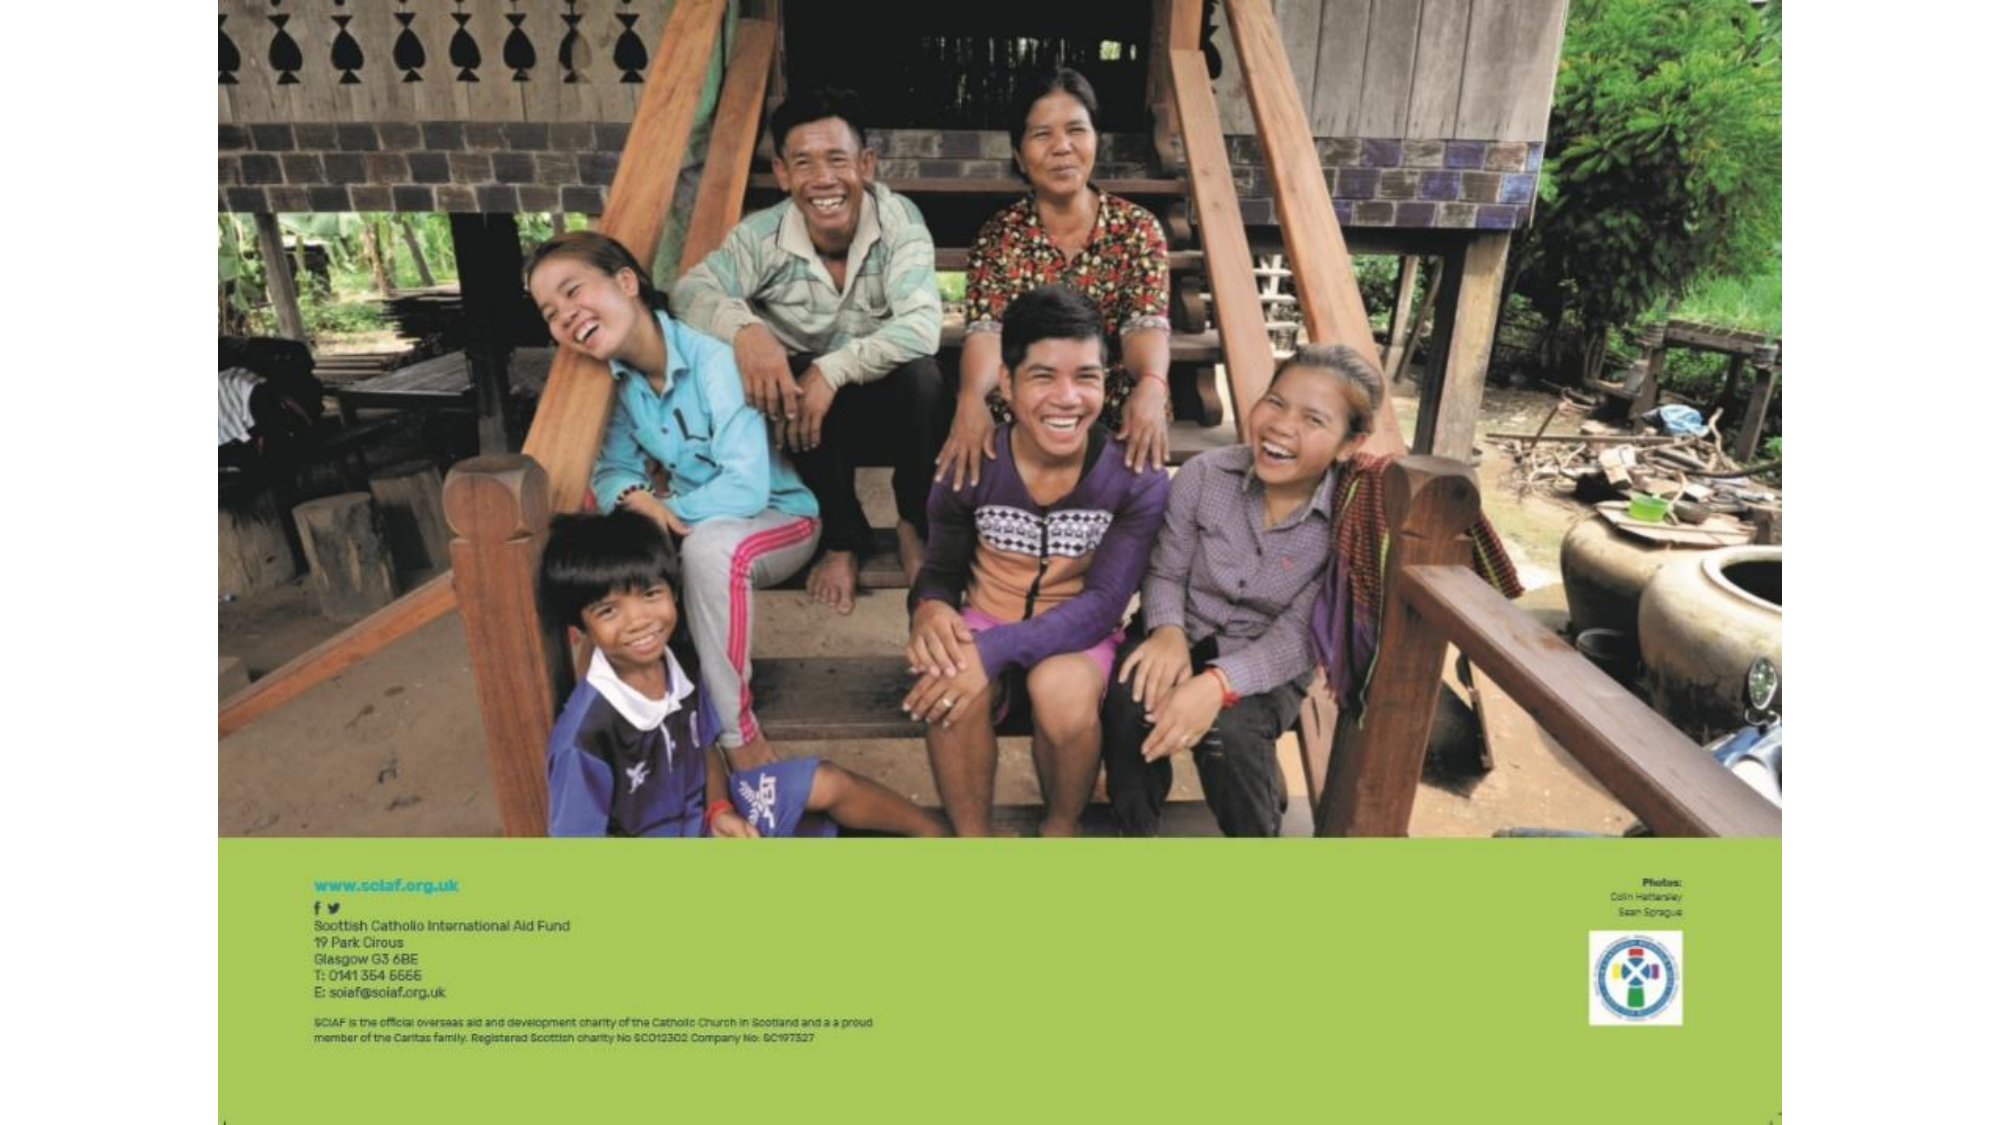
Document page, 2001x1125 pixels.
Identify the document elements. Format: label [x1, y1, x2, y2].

picture [217, 0, 1782, 1125]
